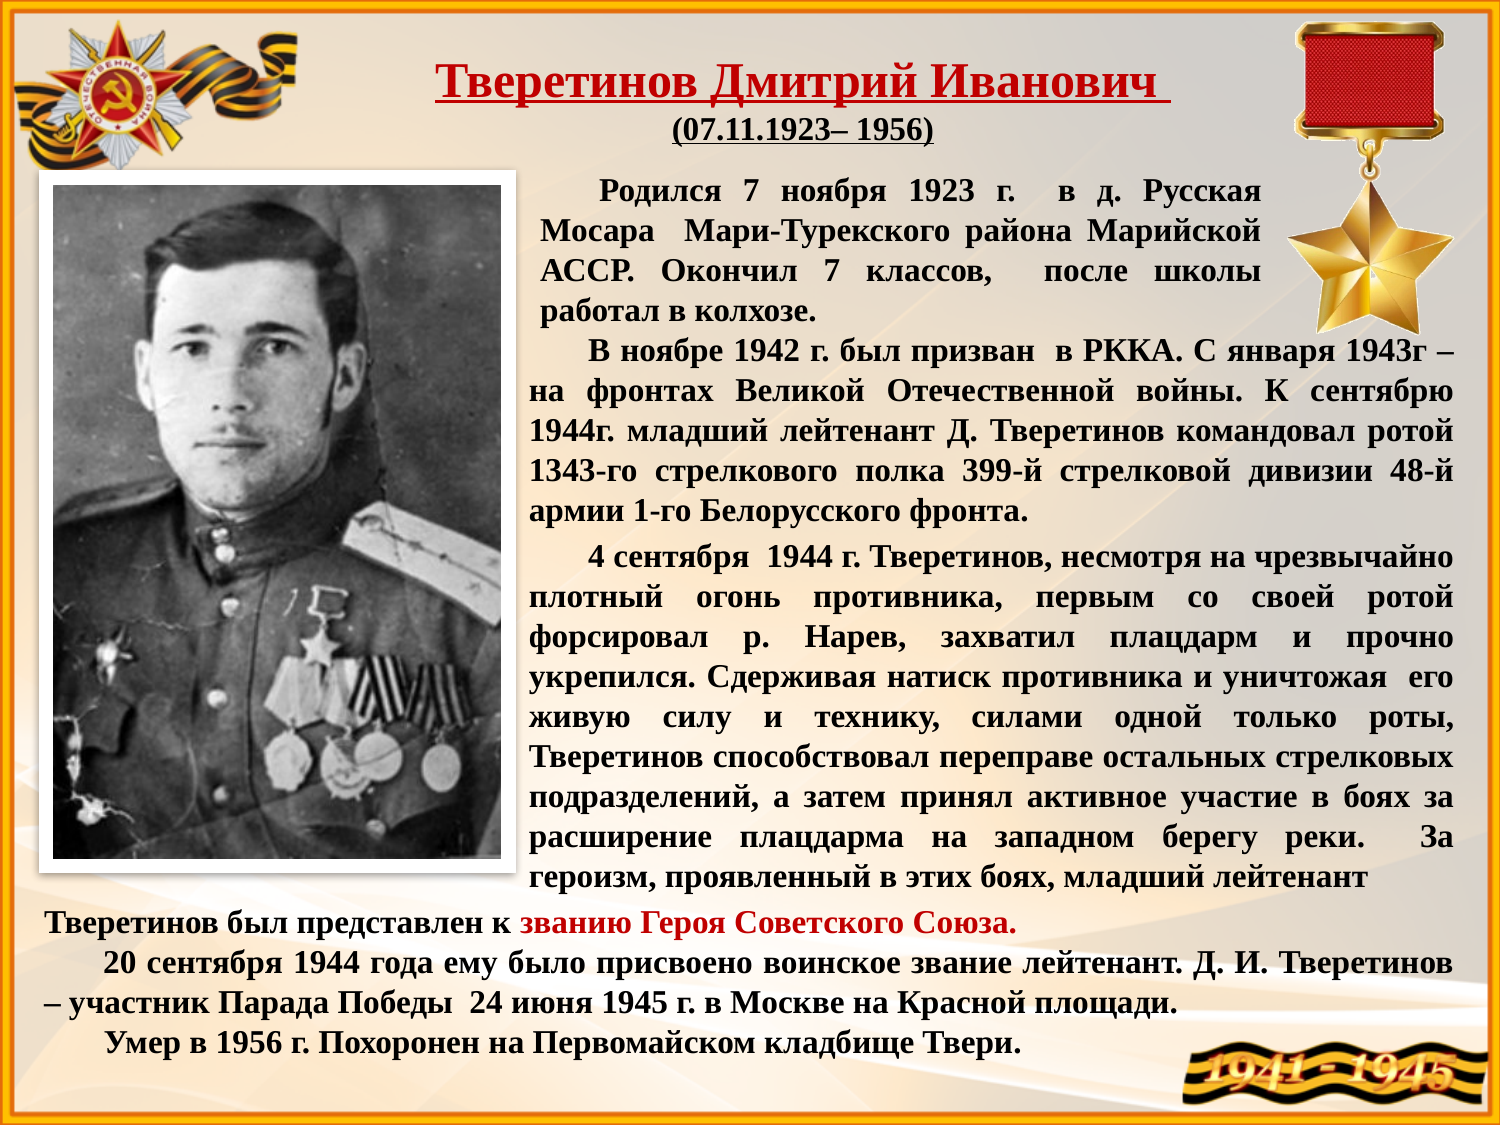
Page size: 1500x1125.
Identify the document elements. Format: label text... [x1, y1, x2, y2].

title Тверетинов Дмитрий Иванович (07.11.1923– 1956) [312, 70, 1276, 165]
picture [0, 0, 1500, 1125]
text_box Родился 7 ноября 1923 г. в д. Русская Мосара Мари-Турекского района Марийской АССР. Окончил 7 классов, после школы работал в колхозе. [525, 160, 1276, 336]
list В ноябре 1942 г. был призван в РККА. С января 1943г – на фронтах Великой Отечественной войны. К сентябрю 1944г. младший лейтенант Д. Тверетинов командовал ротой 1343-го стрелкового полка 399-й стрелковой дивизии 48-й армии 1-го Белорусского фронта. 4 сентября 1944 г. Тверетинов, несмотря на чрезвычайно плотный огонь противника, первым со своей ротой форсировал р. Нарев, захватил плацдарм и прочно укрепился. Сдерживая натиск противника и уничтожая его живую силу и технику, силами одной только роты, Тверетинов способствовал переправе остальных стрелковых подразделений, а затем принял активное участие в боях за расширение плацдарма на западном берегу реки. За героизм, проявленный в этих боях, младший лейтенант [513, 278, 1471, 893]
text_box Тверетинов был представлен к званию Героя Советского Союза. 20 сентября 1944 года ему было присвоено воинское звание лейтенант. Д. И. Тверетинов – участник Парада Победы 24 июня 1945 г. в Москве на Красной площади. Умер в 1956 г. Похоронен на Первомайском кладбище Твери. [29, 893, 1471, 1068]
